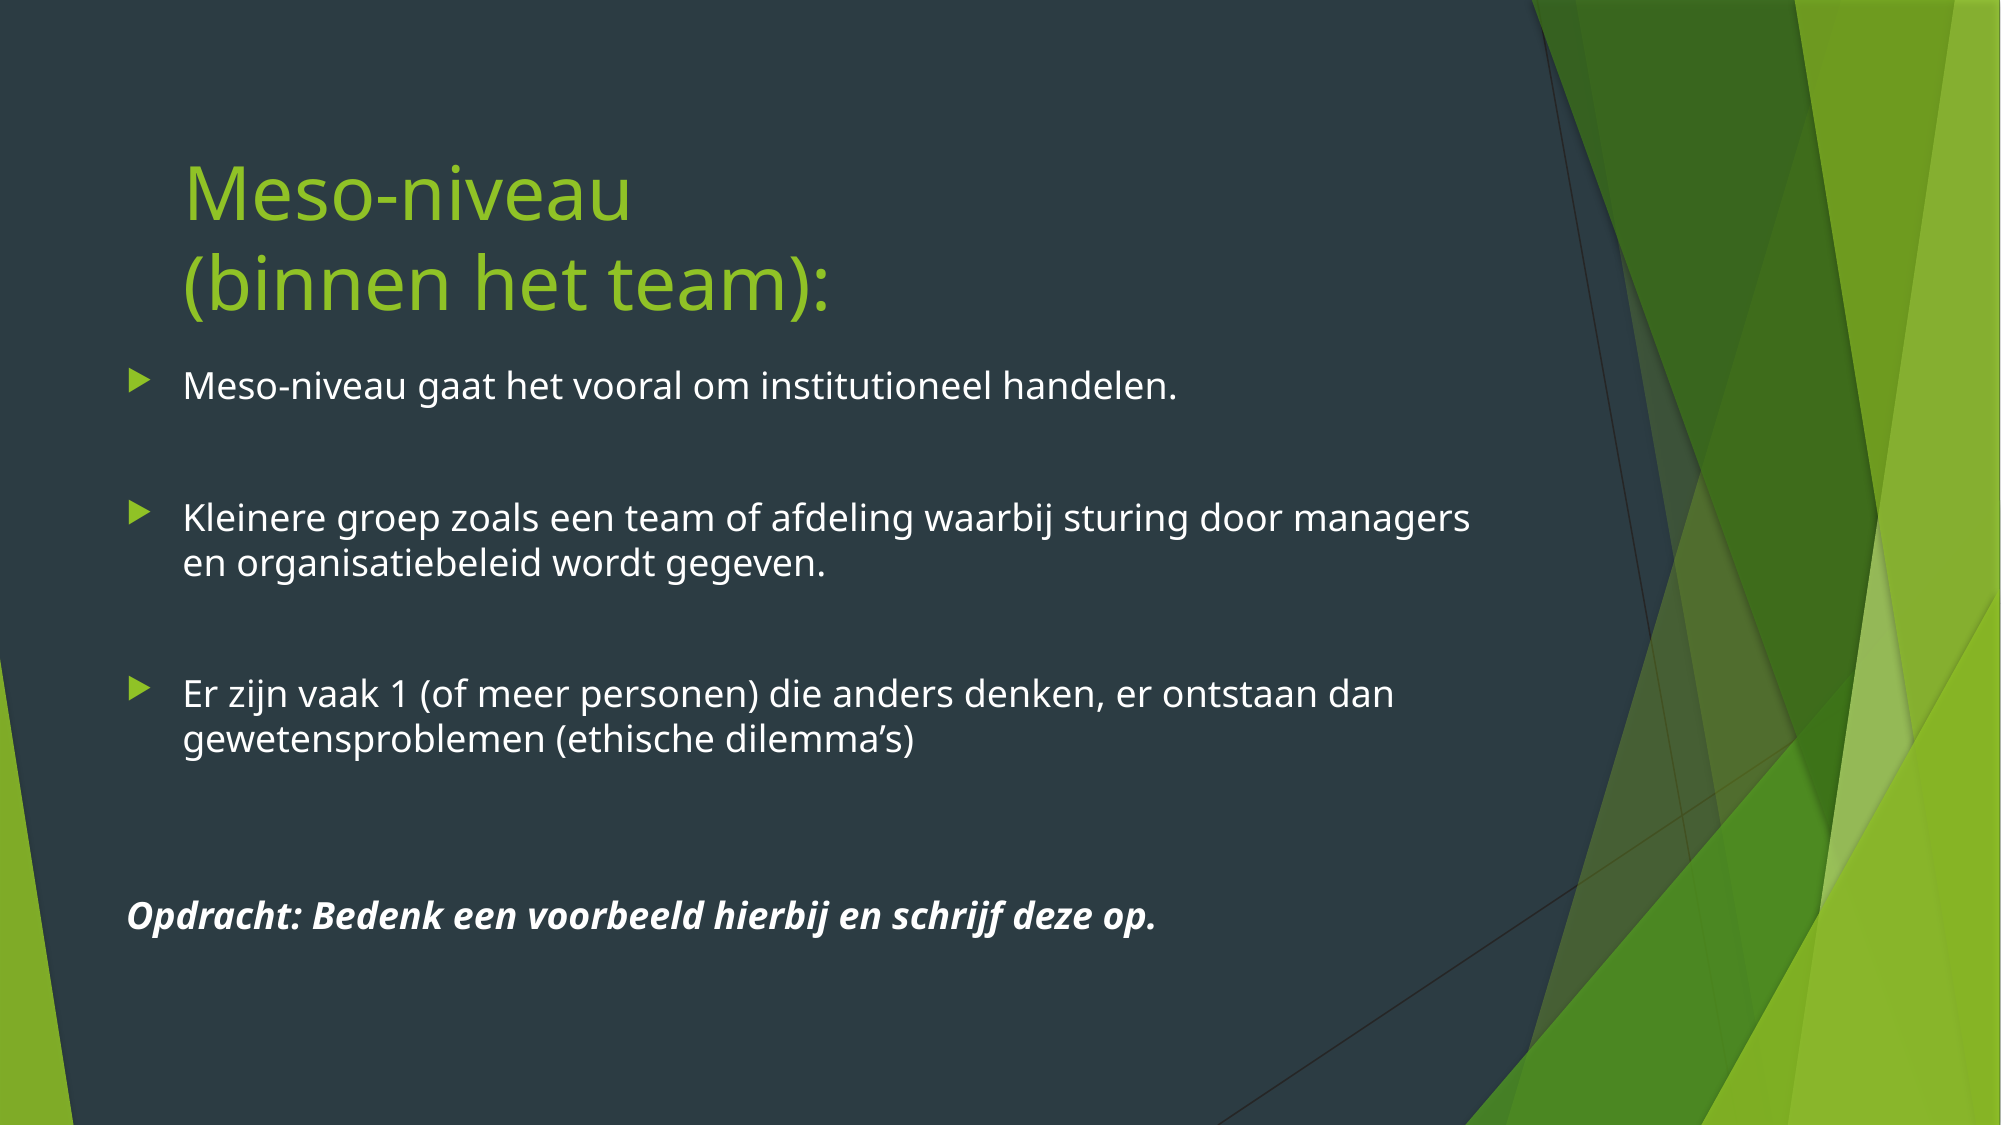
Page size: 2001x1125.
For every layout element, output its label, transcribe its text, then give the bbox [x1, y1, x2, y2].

title Meso-niveau (binnen het team): [168, 137, 1580, 355]
list Meso-niveau gaat het vooral om institutioneel handelen. Kleinere groep zoals een team of afdeling waarbij sturing door managers en organisatiebeleid wordt gegeven. Er zijn vaak 1 (of meer personen) die anders denken, er ontstaan dan gewetensproblemen (ethische dilemma’s) Opdracht: Bedenk een voorbeeld hierbij en schrijf deze op. [111, 354, 1522, 992]
